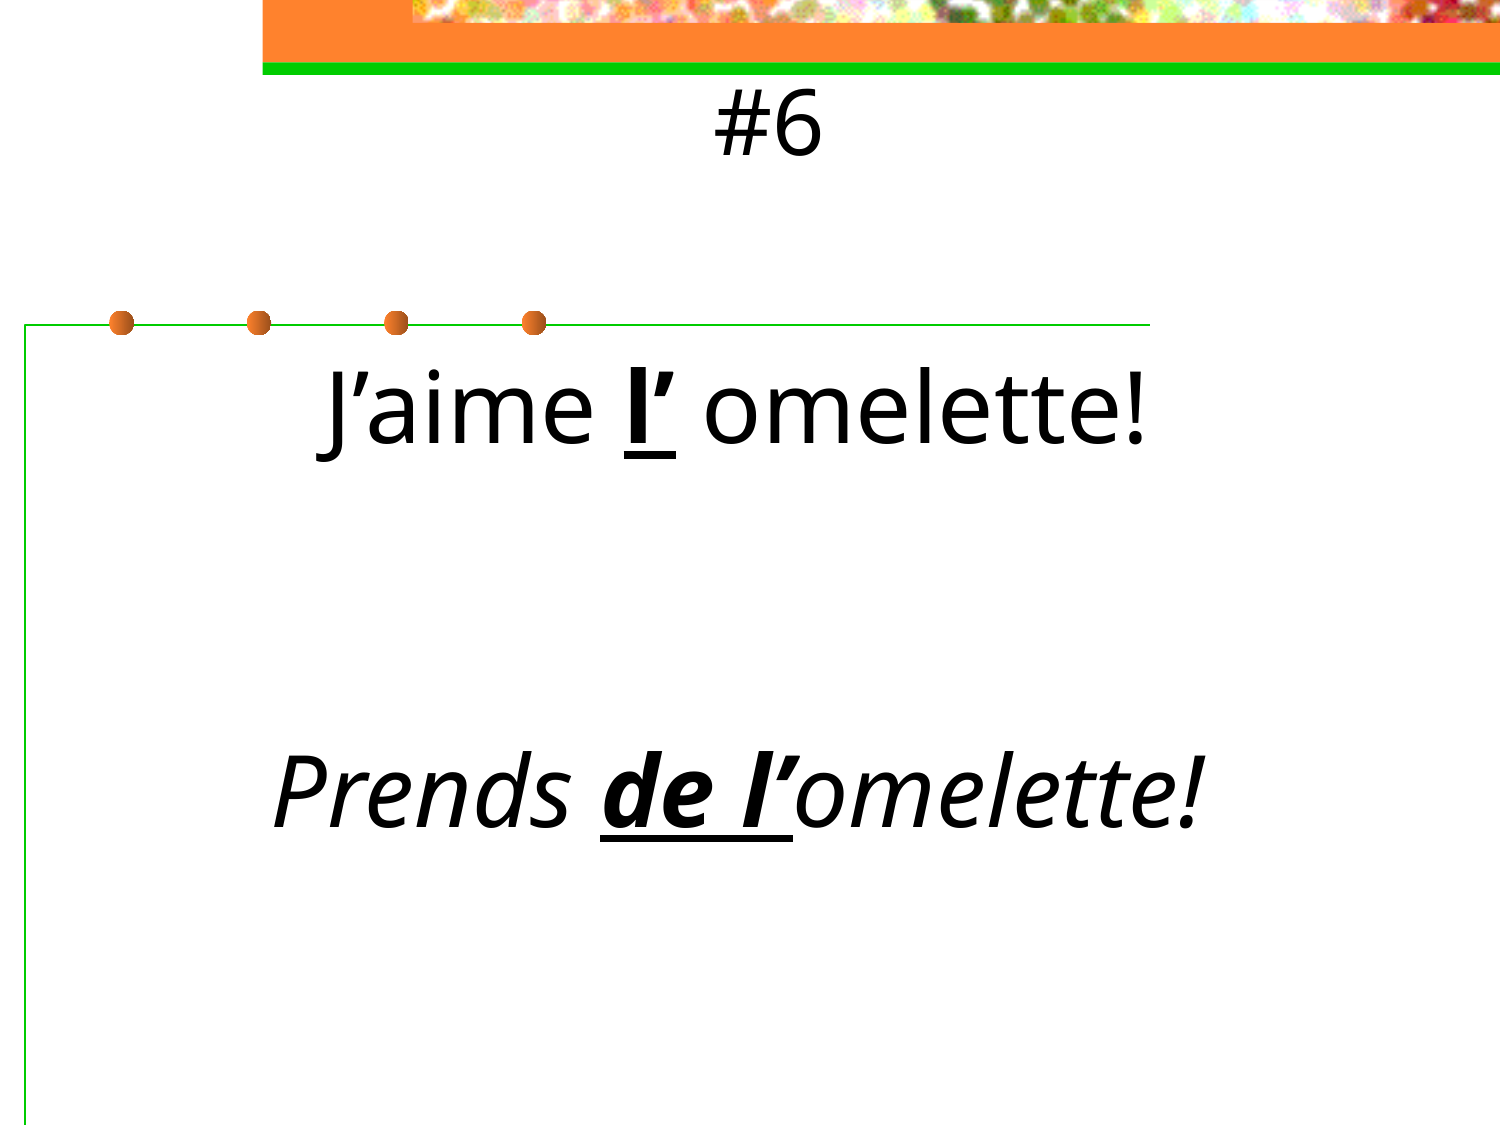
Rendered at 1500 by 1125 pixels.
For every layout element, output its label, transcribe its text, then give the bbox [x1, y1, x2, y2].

picture [412, 0, 1500, 23]
list J’aime l’ omelette! Prends de l’omelette! [75, 350, 1400, 1113]
title #6 [100, 37, 1438, 200]
